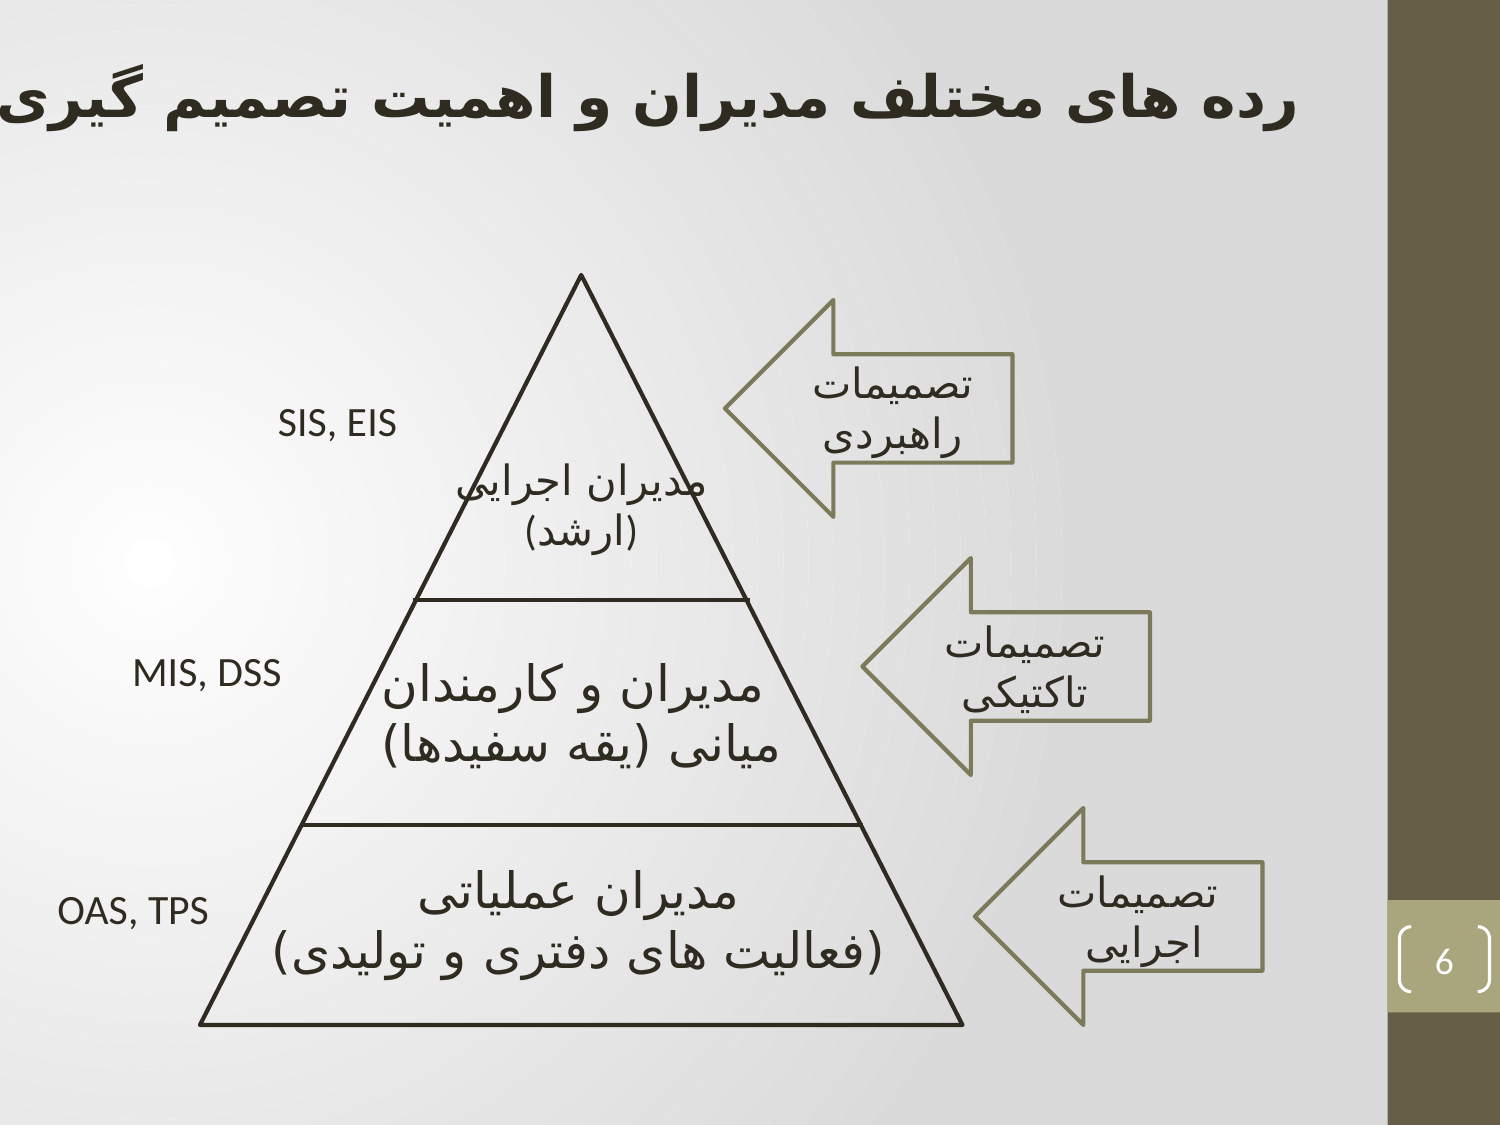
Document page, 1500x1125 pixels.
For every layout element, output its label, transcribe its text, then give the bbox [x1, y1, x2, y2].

text_box MIS, DSS [117, 637, 297, 703]
slide_number 6 [1397, 925, 1492, 994]
text_box [286, 825, 877, 851]
text_box SIS, EIS [263, 387, 413, 453]
text_box [416, 548, 745, 594]
text_box مدیران عملیاتی (فعالیت های دفتری و تولیدی) [256, 851, 917, 986]
text_box OAS, TPS [42, 875, 224, 940]
text_box [972, 806, 1265, 1027]
text_box [391, 601, 771, 643]
text_box [300, 692, 860, 822]
text_box رده های مختلف مدیران و اهمیت تصمیم گیری [0, 51, 1315, 137]
text_box [198, 910, 965, 1028]
text_box [860, 556, 1153, 777]
text_box [491, 272, 671, 446]
text_box مدیران و کارمندان میانی (یقه سفیدها) [366, 643, 796, 779]
text_box [722, 298, 1015, 519]
text_box مدیران اجرایی (ارشد) [440, 446, 723, 562]
